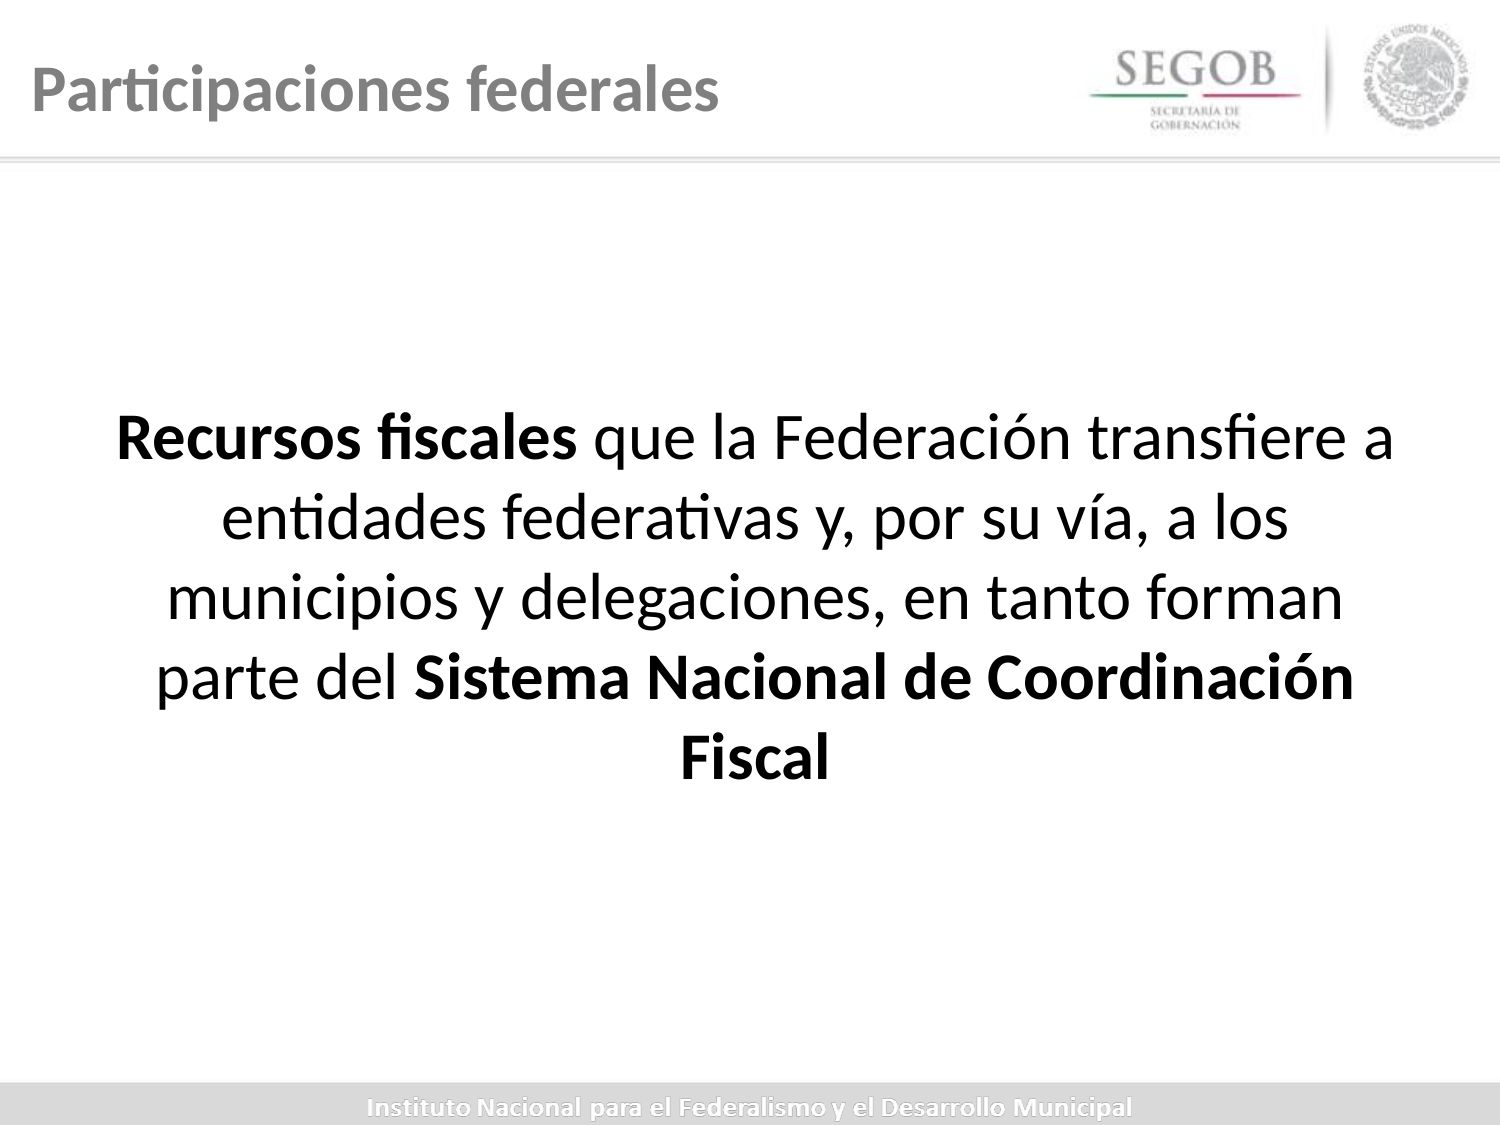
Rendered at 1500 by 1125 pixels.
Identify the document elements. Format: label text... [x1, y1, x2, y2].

text_box Participaciones federales [16, 52, 1069, 132]
picture [0, 0, 1500, 1125]
list Recursos fiscales que la Federación transfiere a entidades federativas y, por su vía, a los municipios y delegaciones, en tanto forman parte del Sistema Nacional de Coordinación Fiscal [100, 385, 1412, 870]
